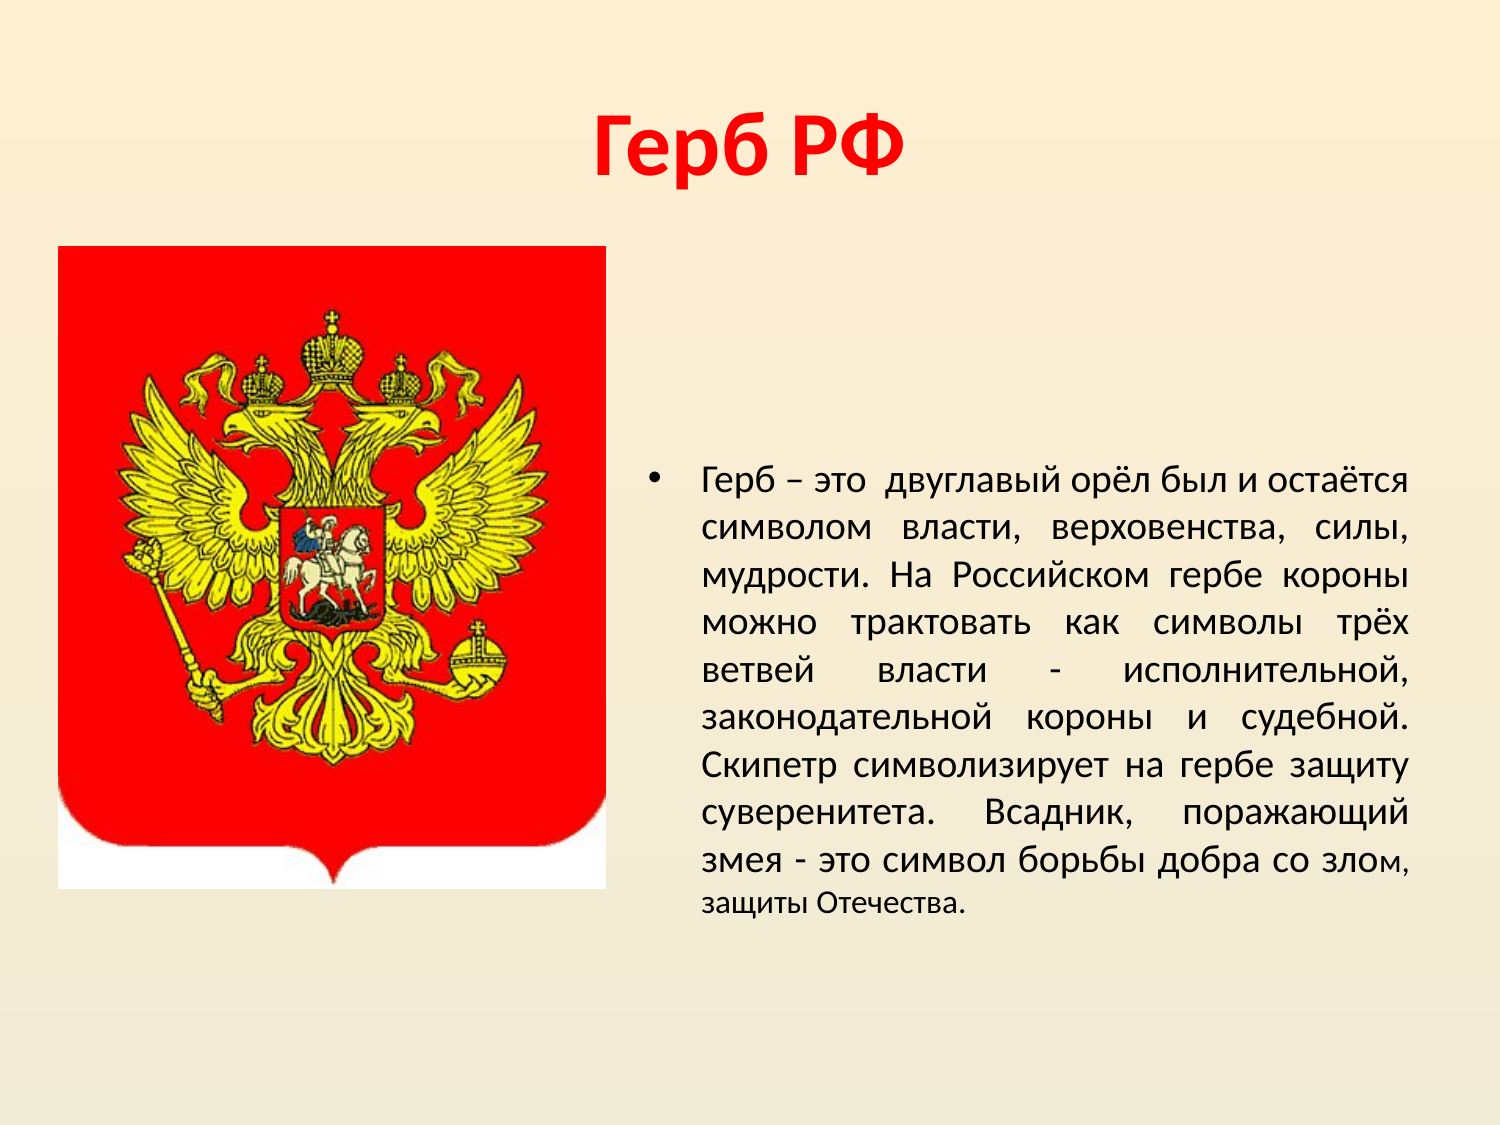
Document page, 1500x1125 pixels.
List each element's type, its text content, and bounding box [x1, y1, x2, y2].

picture [58, 245, 606, 889]
list Герб – это двуглавый орёл был и остаётся символом власти, верховенства, силы, мудрости. На Российском гербе короны можно трактовать как символы трёх ветвей власти - исполнительной, законодательной короны и судебной. Скипетр символизирует на гербе защиту суверенитета. Всадник, поражающий змея - это символ борьбы добра со злом, защиты Отечества. [632, 445, 1425, 1005]
title Герб РФ [75, 45, 1425, 233]
